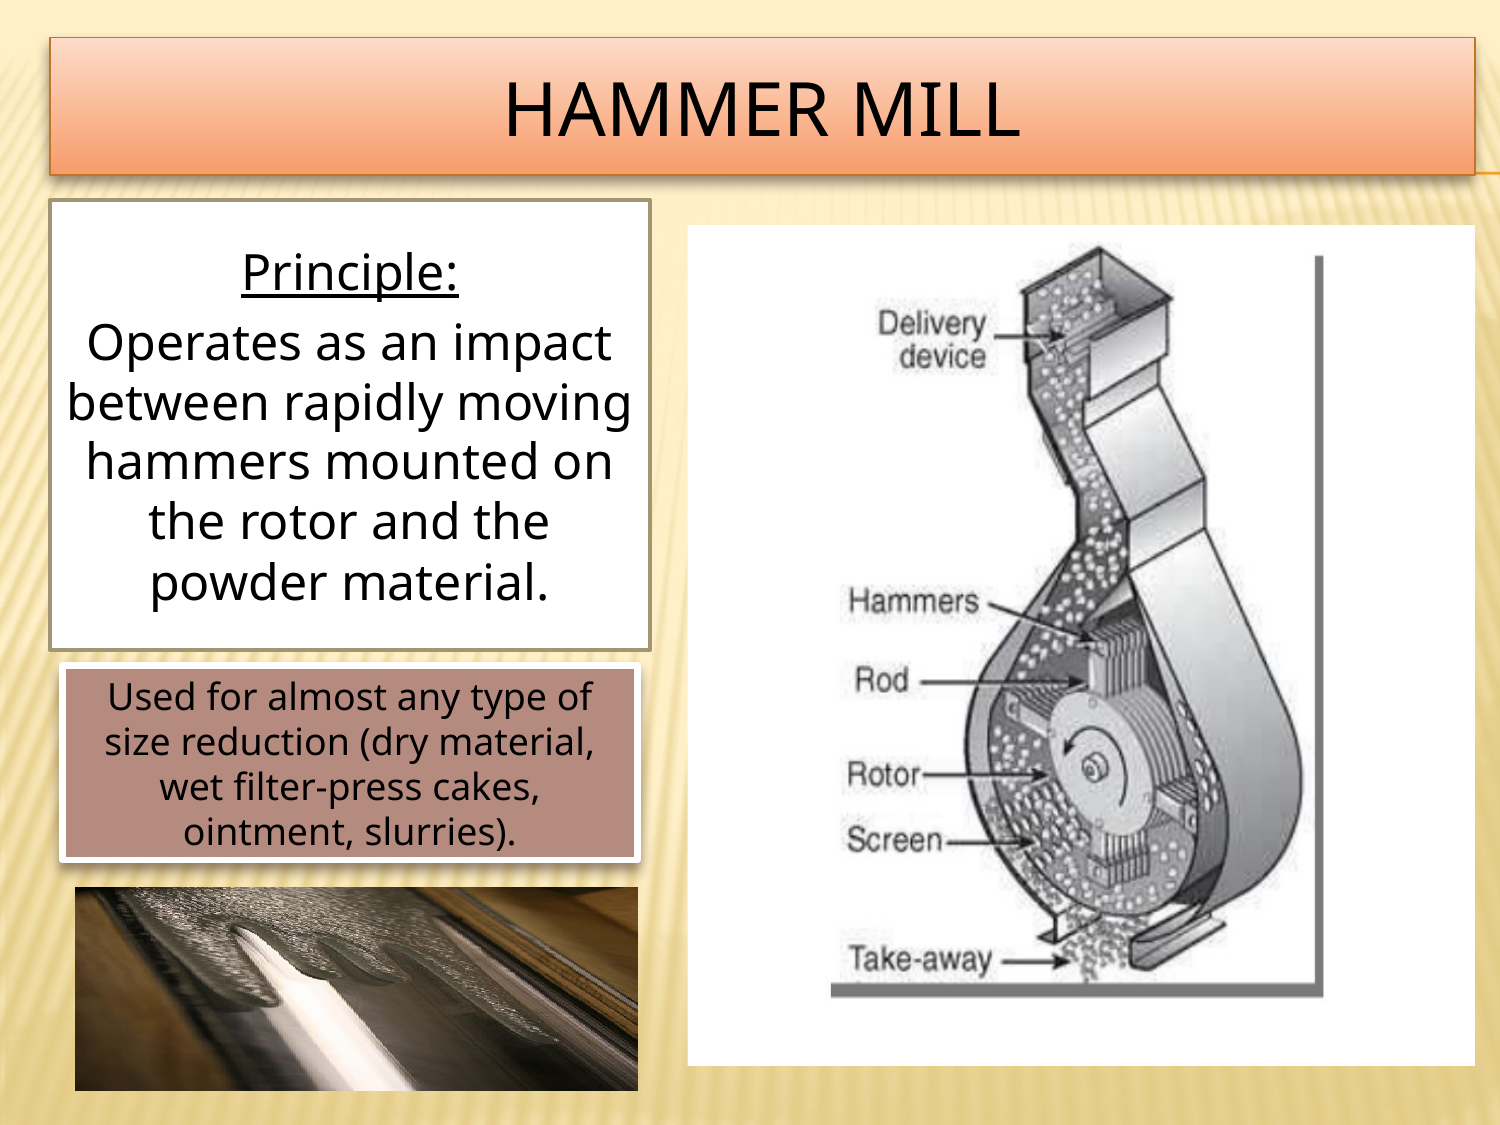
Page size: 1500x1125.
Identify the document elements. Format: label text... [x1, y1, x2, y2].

title Hammer mill [49, 37, 1476, 176]
picture [687, 224, 1476, 1066]
picture [74, 887, 638, 1091]
list Principle: Operates as an impact between rapidly moving hammers mounted on the rotor and the powder material. [48, 198, 652, 652]
text_box Used for almost any type of size reduction (dry material, wet filter-press cakes, ointment, slurries). [59, 662, 641, 863]
